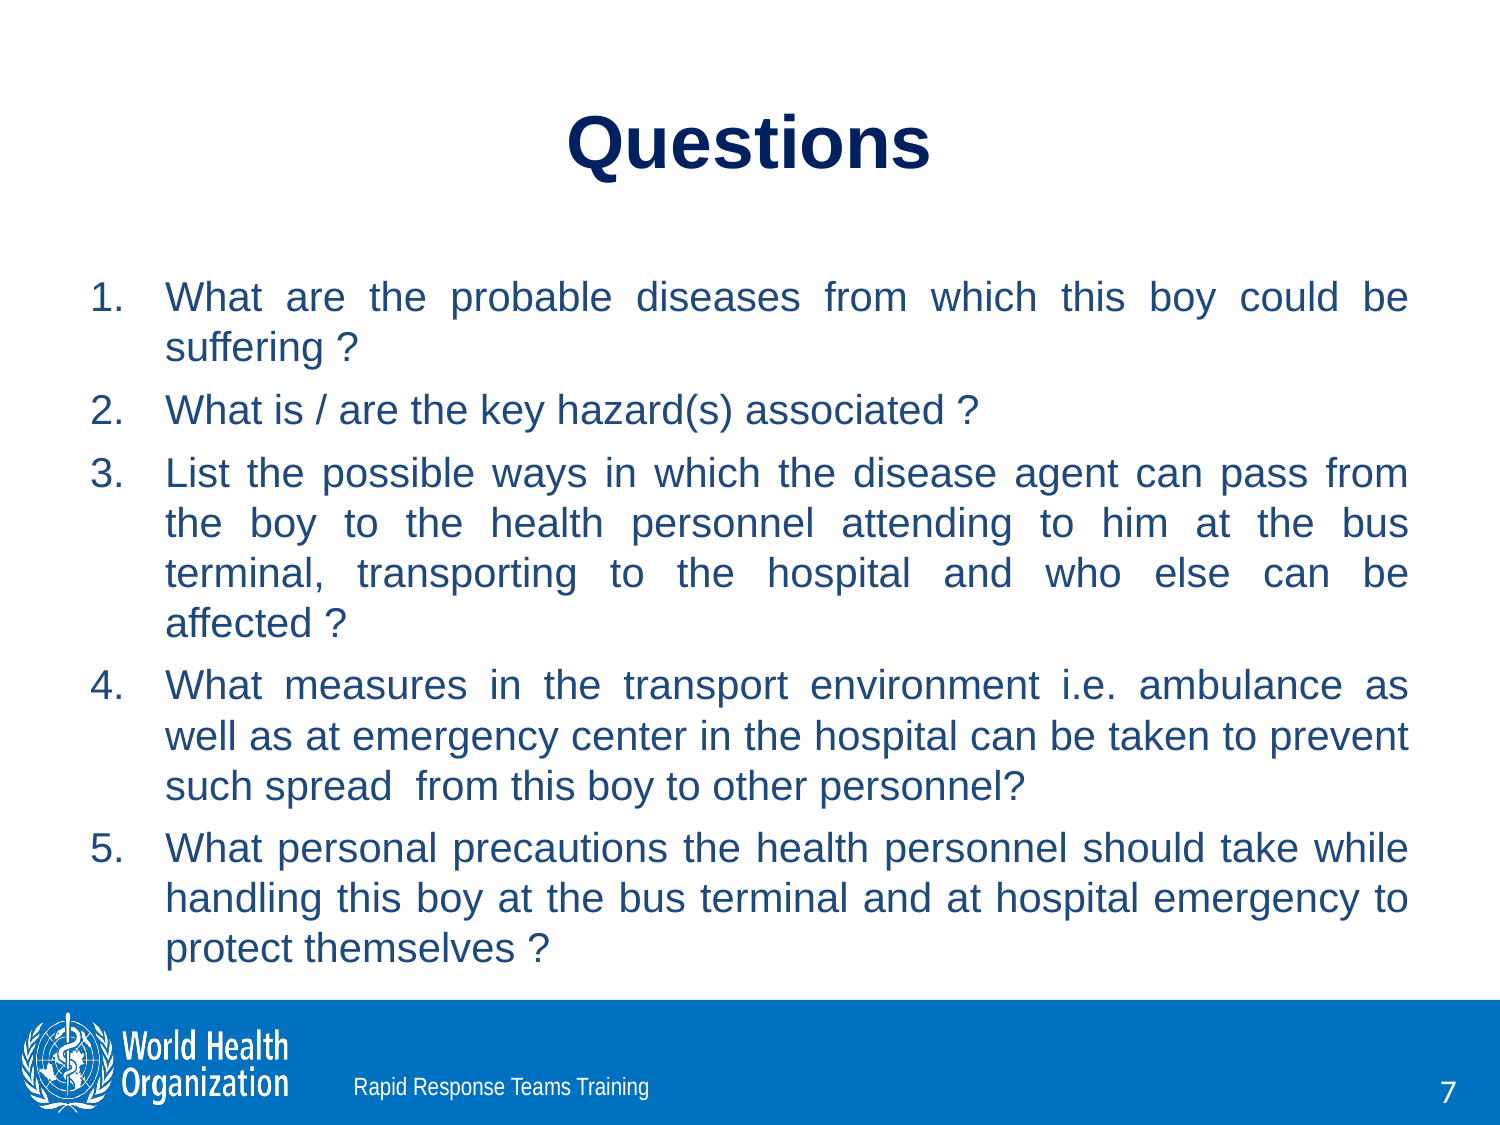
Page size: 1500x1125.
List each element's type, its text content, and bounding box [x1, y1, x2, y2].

title Questions [75, 45, 1425, 233]
list What are the probable diseases from which this boy could be suffering ? What is / are the key hazard(s) associated ? List the possible ways in which the disease agent can pass from the boy to the health personnel attending to him at the bus terminal, transporting to the hospital and who else can be affected ? What measures in the transport environment i.e. ambulance as well as at emergency center in the hospital can be taken to prevent such spread from this boy to other personnel? What personal precautions the health personnel should take while handling this boy at the bus terminal and at hospital emergency to protect themselves ? [75, 262, 1425, 1005]
picture [21, 1012, 288, 1113]
